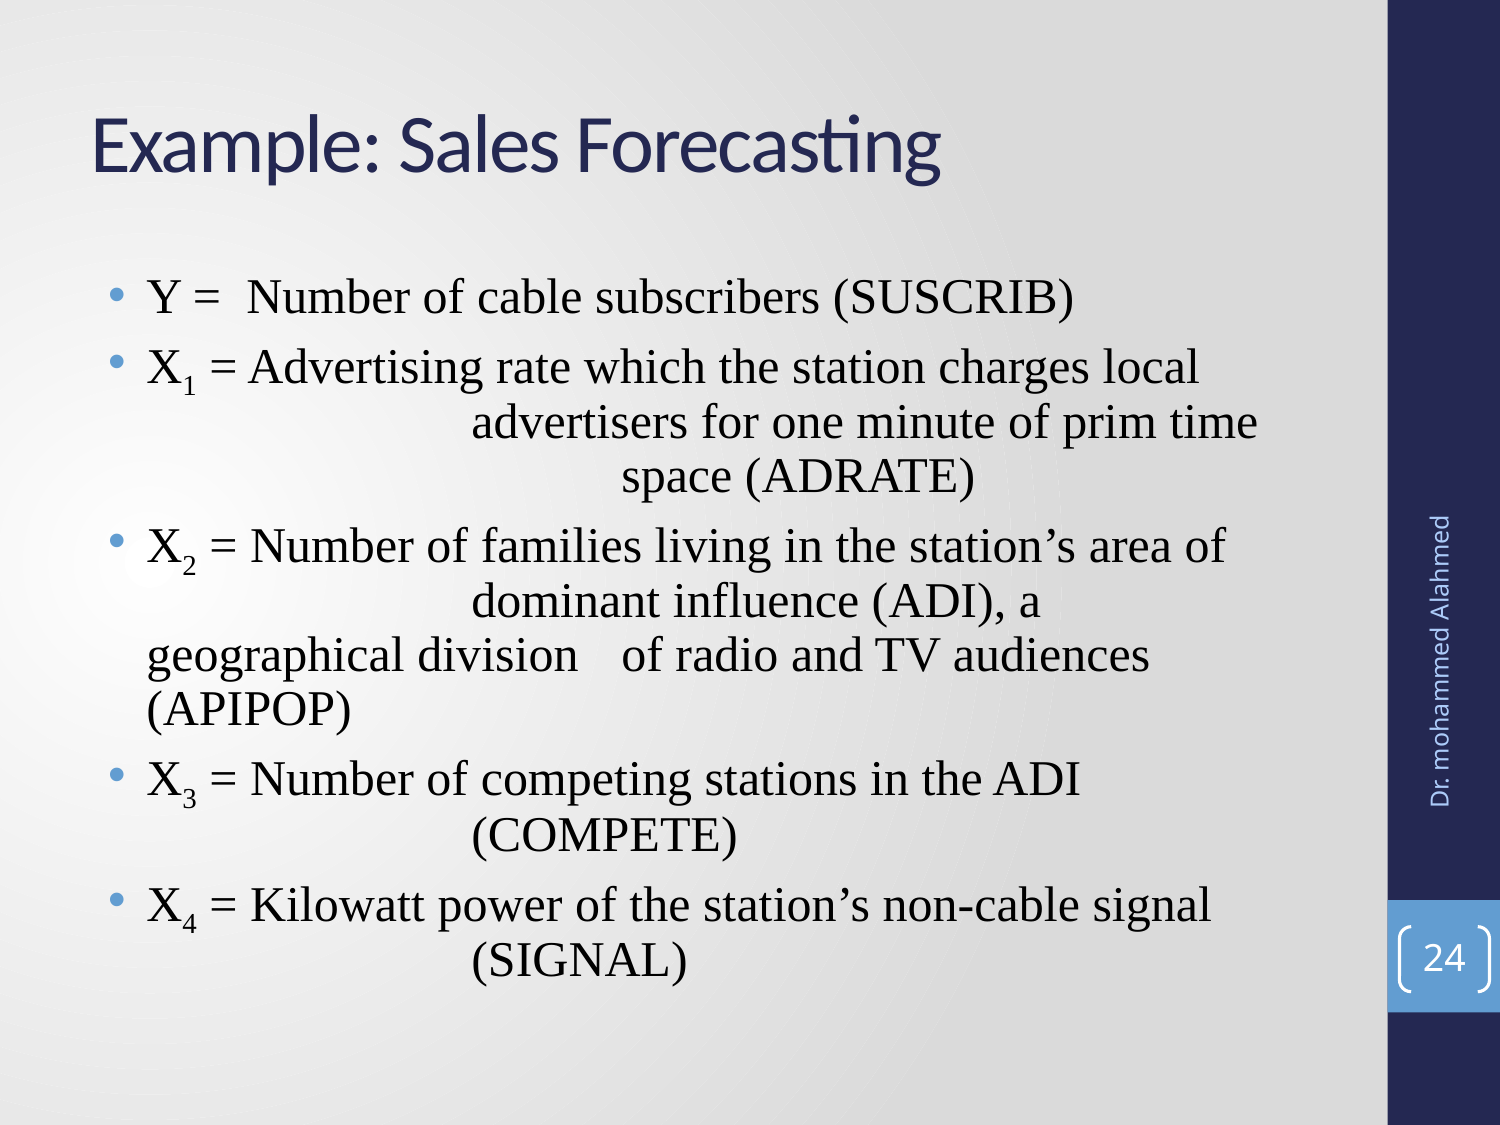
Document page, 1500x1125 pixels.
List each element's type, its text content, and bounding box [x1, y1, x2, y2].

footer Dr. mohammed Alahmed [1408, 500, 1469, 889]
list Y = Number of cable subscribers (SUSCRIB) X1 = Advertising rate which the station charges local advertisers for one minute of prim time space (ADRATE) X2 = Number of families living in the station’s area of dominant influence (ADI), a geographical division of radio and TV audiences (APIPOP) X3 = Number of competing stations in the ADI (COMPETE) X4 = Kilowatt power of the station’s non-cable signal (SIGNAL) [75, 262, 1325, 1050]
slide_number 24 [1397, 925, 1492, 994]
title Example: Sales Forecasting [75, 45, 1325, 233]
